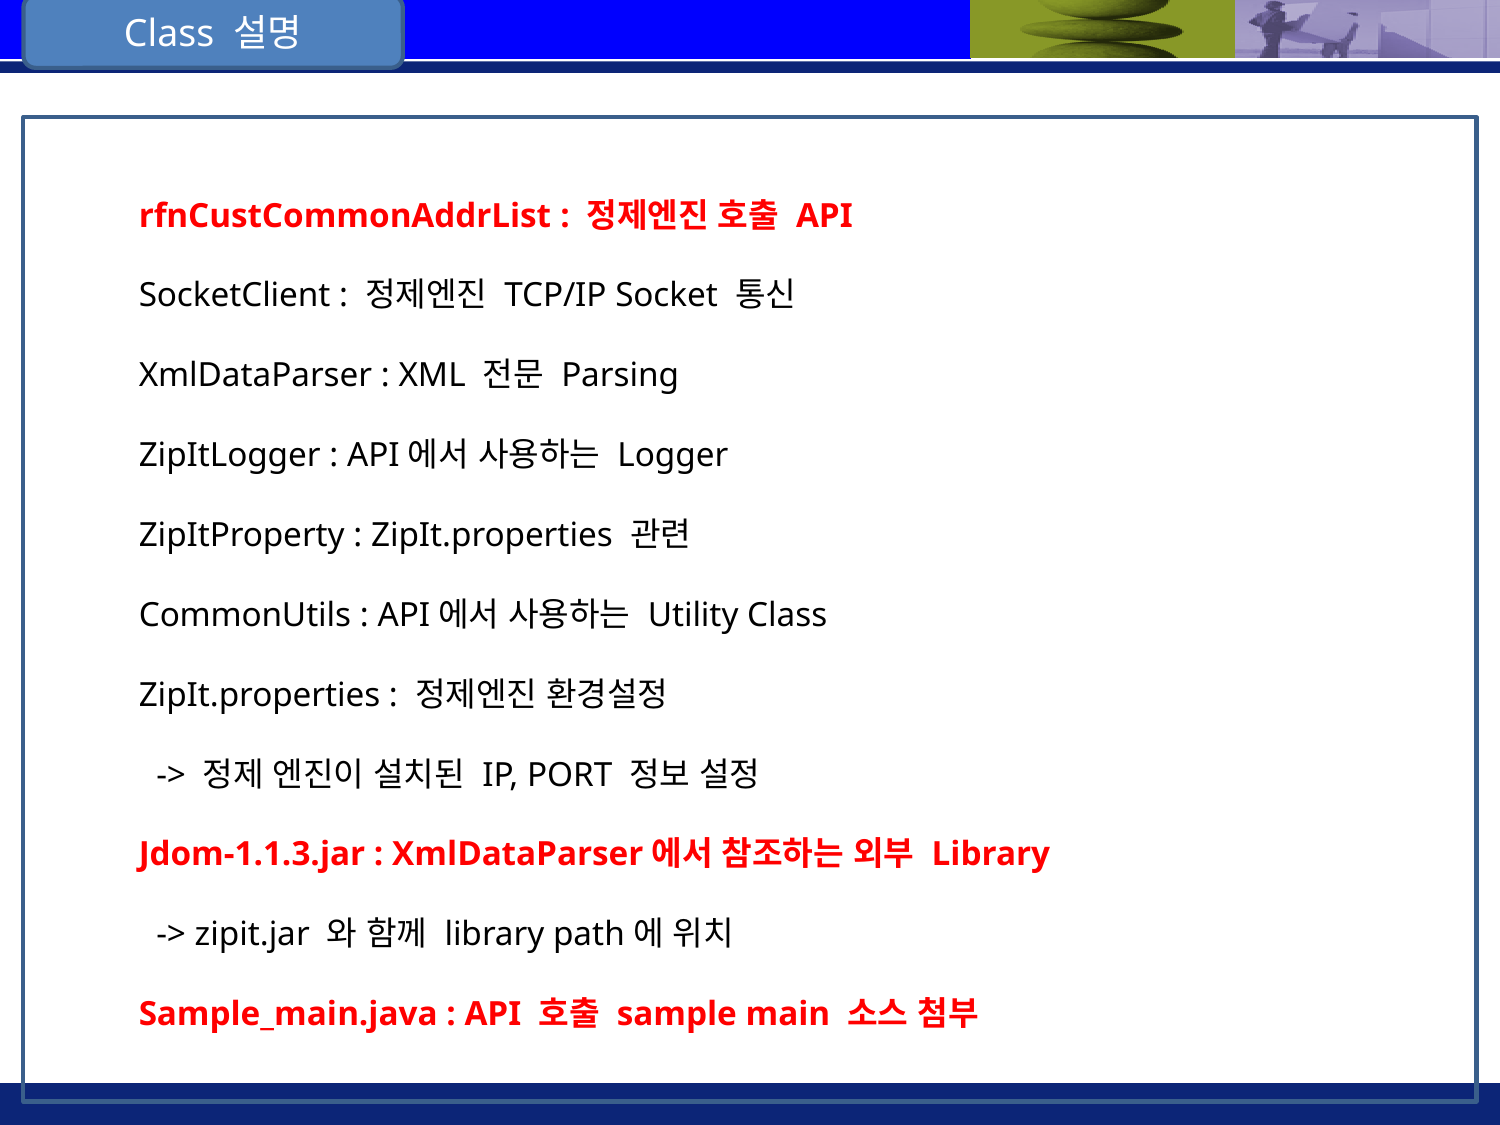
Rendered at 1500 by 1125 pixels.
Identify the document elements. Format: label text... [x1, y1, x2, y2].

text_box [21, 115, 1479, 1104]
picture [970, 0, 1500, 58]
text_box Class 설명 [21, 0, 405, 70]
